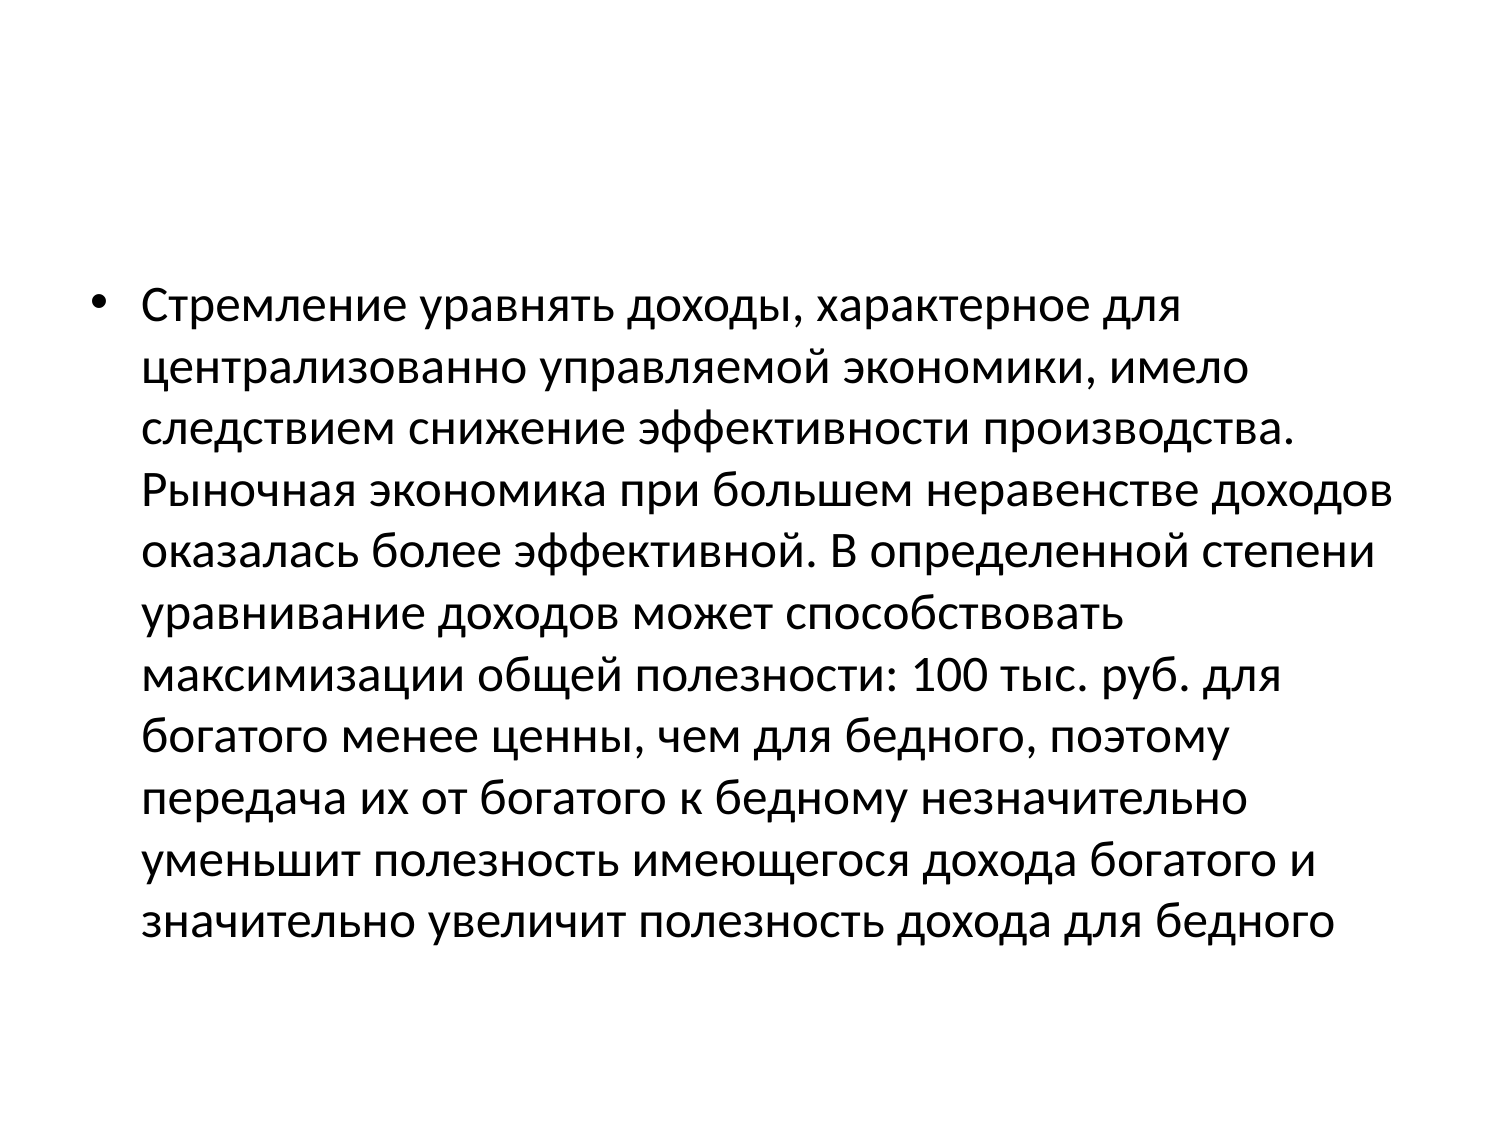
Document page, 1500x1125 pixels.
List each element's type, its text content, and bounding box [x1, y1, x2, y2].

list Стремление уравнять доходы, характерное для централизованно управляемой экономики, имело следствием снижение эффективности производства. Рыночная экономика при большем неравенстве доходов оказалась более эффективной. В определенной степени уравнивание доходов может способствовать максимизации общей полезности: 100 тыс. руб. для богатого менее ценны, чем для бедного, поэтому передача их от богатого к бедному незначительно уменьшит полезность имеющегося дохода богатого и значительно увеличит полезность дохода для бедного [75, 262, 1425, 1005]
